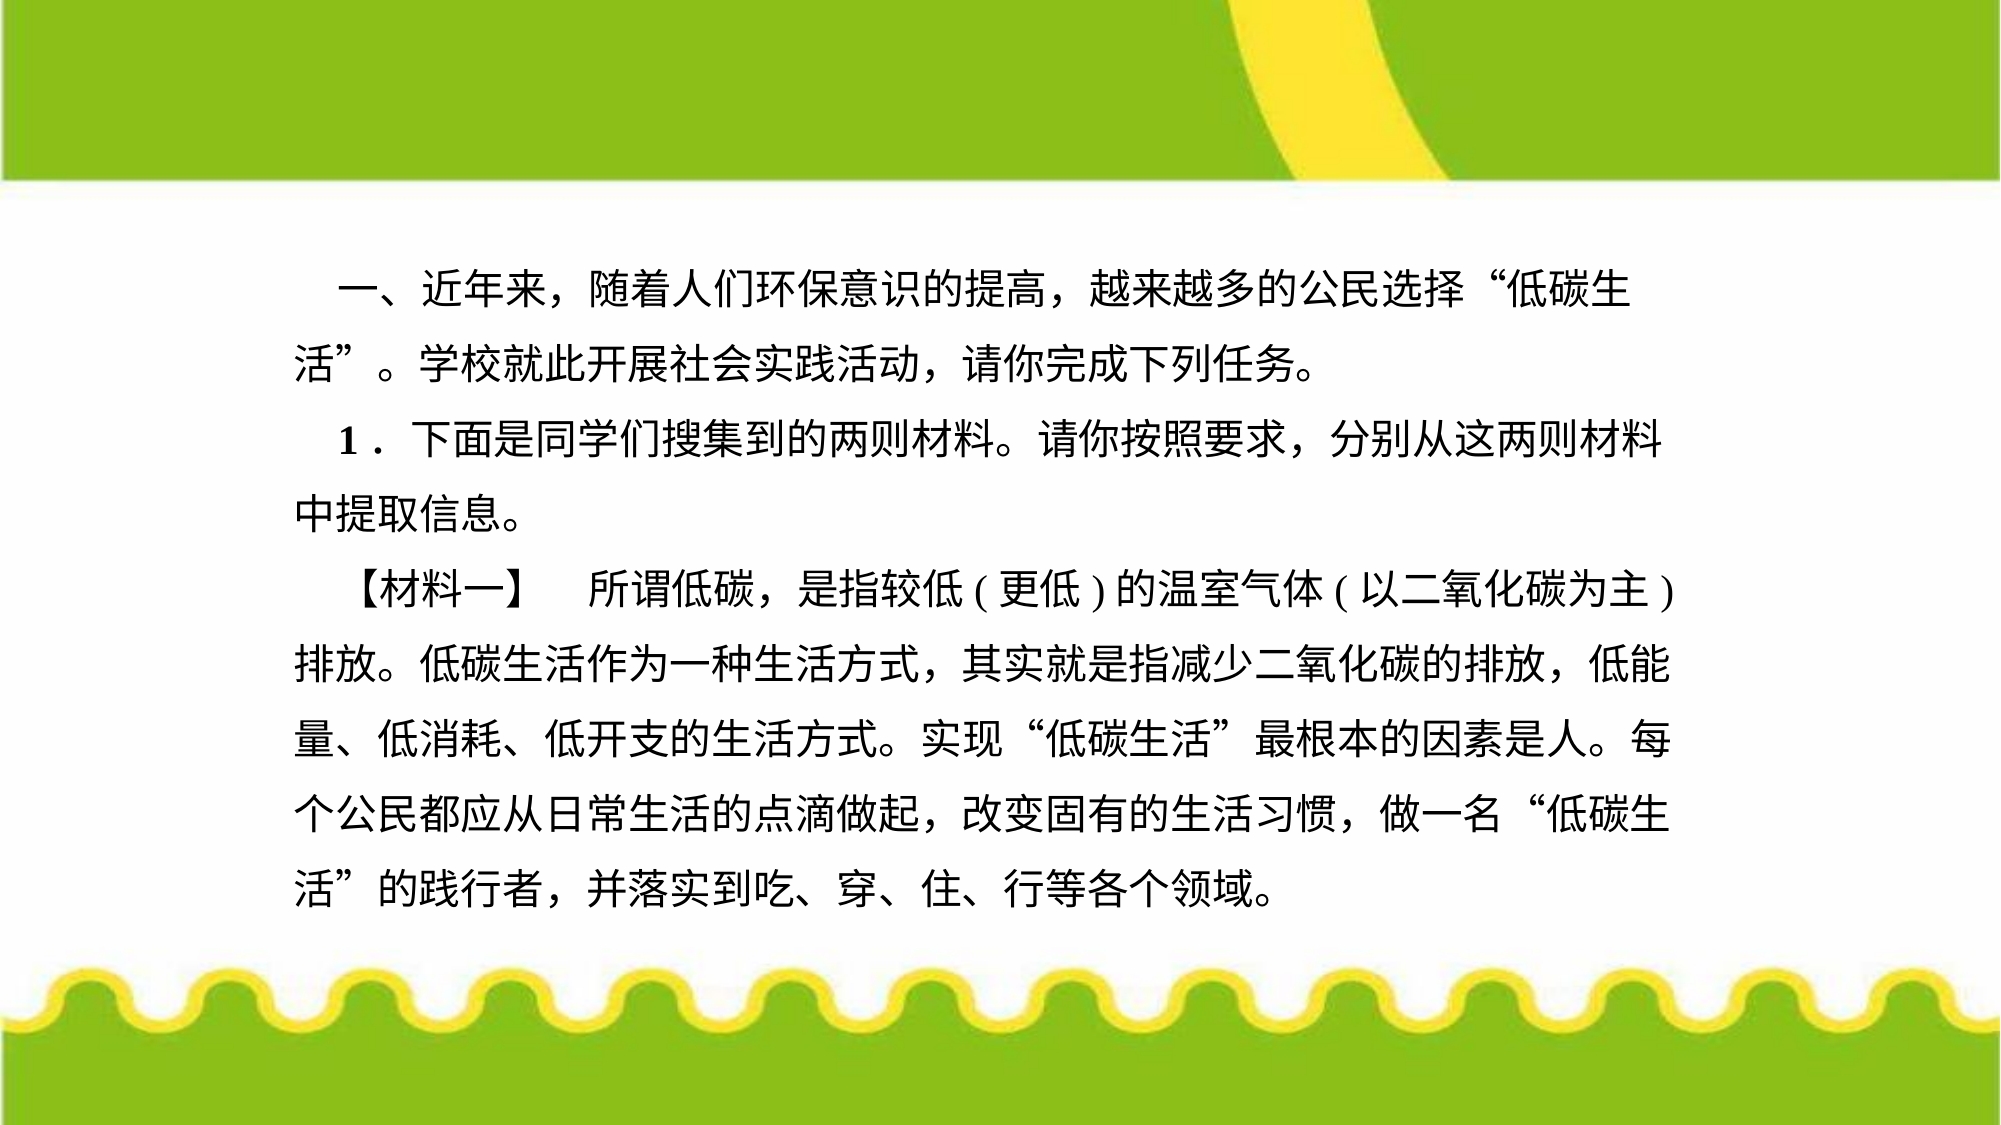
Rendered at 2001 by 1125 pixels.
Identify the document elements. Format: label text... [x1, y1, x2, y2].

picture [0, 0, 2001, 1125]
text_box 一、近年来，随着人们环保意识的提高，越来越多的公民选择“低碳生活”。学校就此开展社会实践活动，请你完成下列任务。 1．下面是同学们搜集到的两则材料。请你按照要求，分别从这两则材料中提取信息。 【材料一】 所谓低碳，是指较低(更低)的温室气体(以二氧化碳为主)排放。低碳生活作为一种生活方式，其实就是指减少二氧化碳的排放，低能量、低消耗、低开支的生活方式。实现“低碳生活”最根本的因素是人。每个公民都应从日常生活的点滴做起，改变固有的生活习惯，做一名“低碳生活”的践行者，并落实到吃、穿、住、行等各个领域。 [279, 230, 1704, 921]
